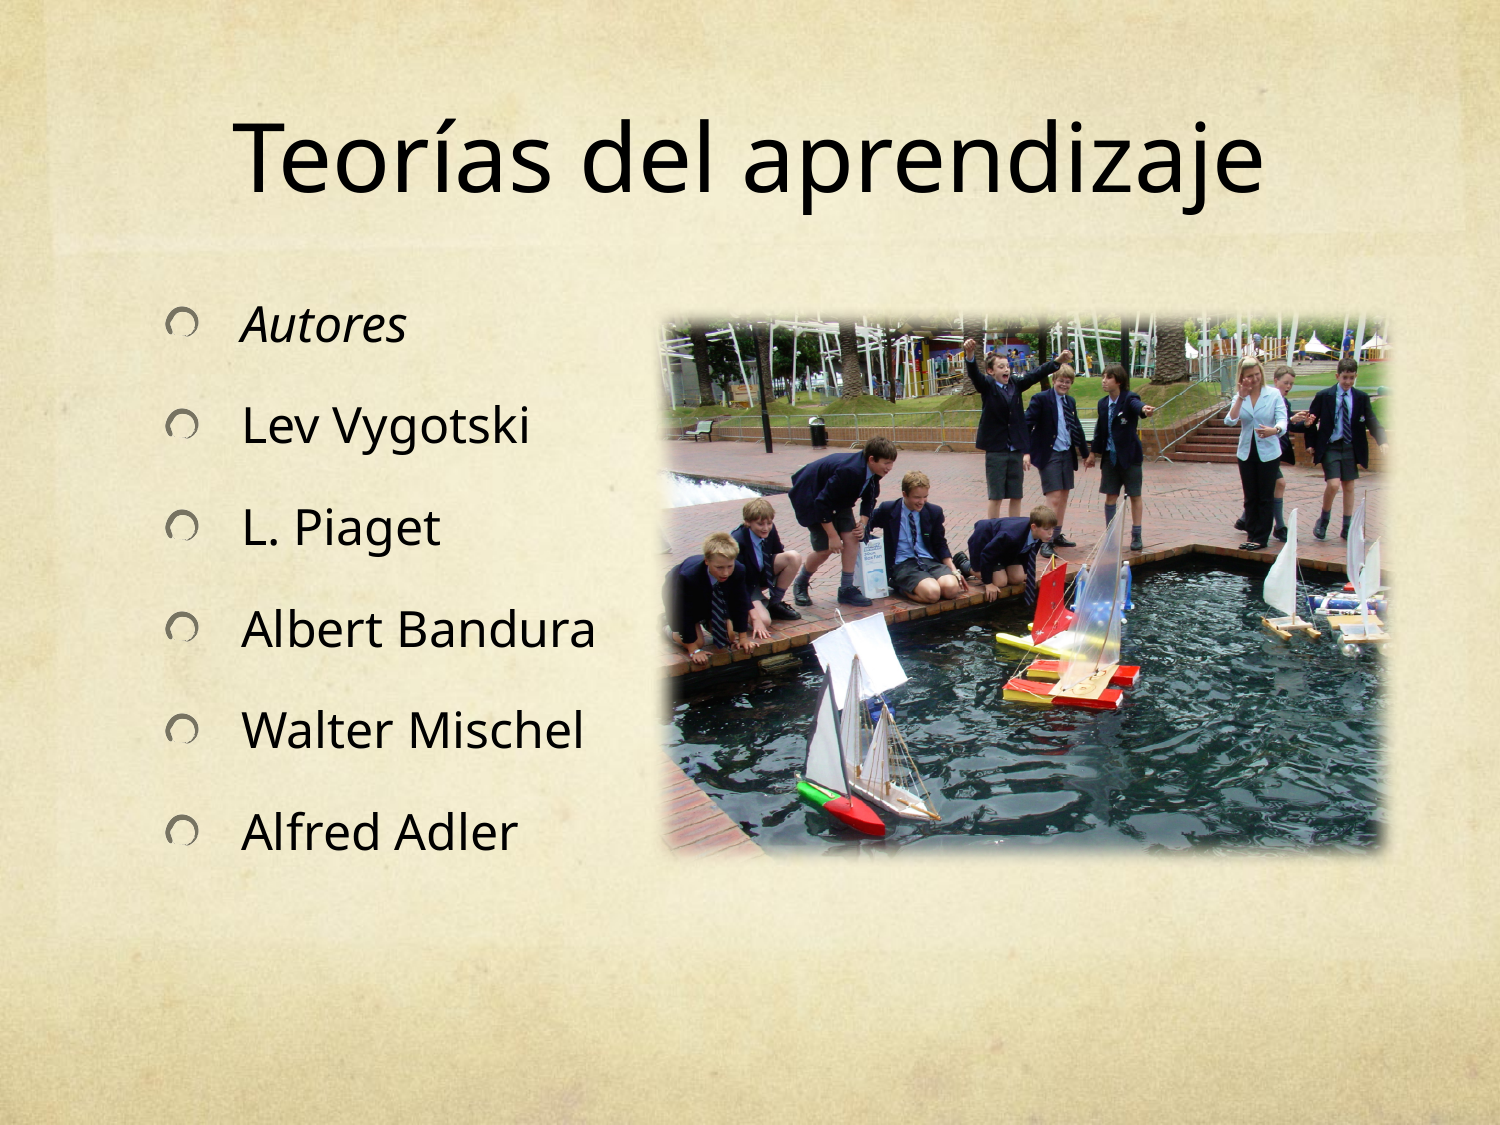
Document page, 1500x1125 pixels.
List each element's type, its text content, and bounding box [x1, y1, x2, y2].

title Teorías del aprendizaje [150, 82, 1350, 225]
list Autores Lev Vygotski L. Piaget Albert Bandura Walter Mischel Alfred Adler [150, 284, 1350, 950]
picture [0, 0, 1500, 1125]
